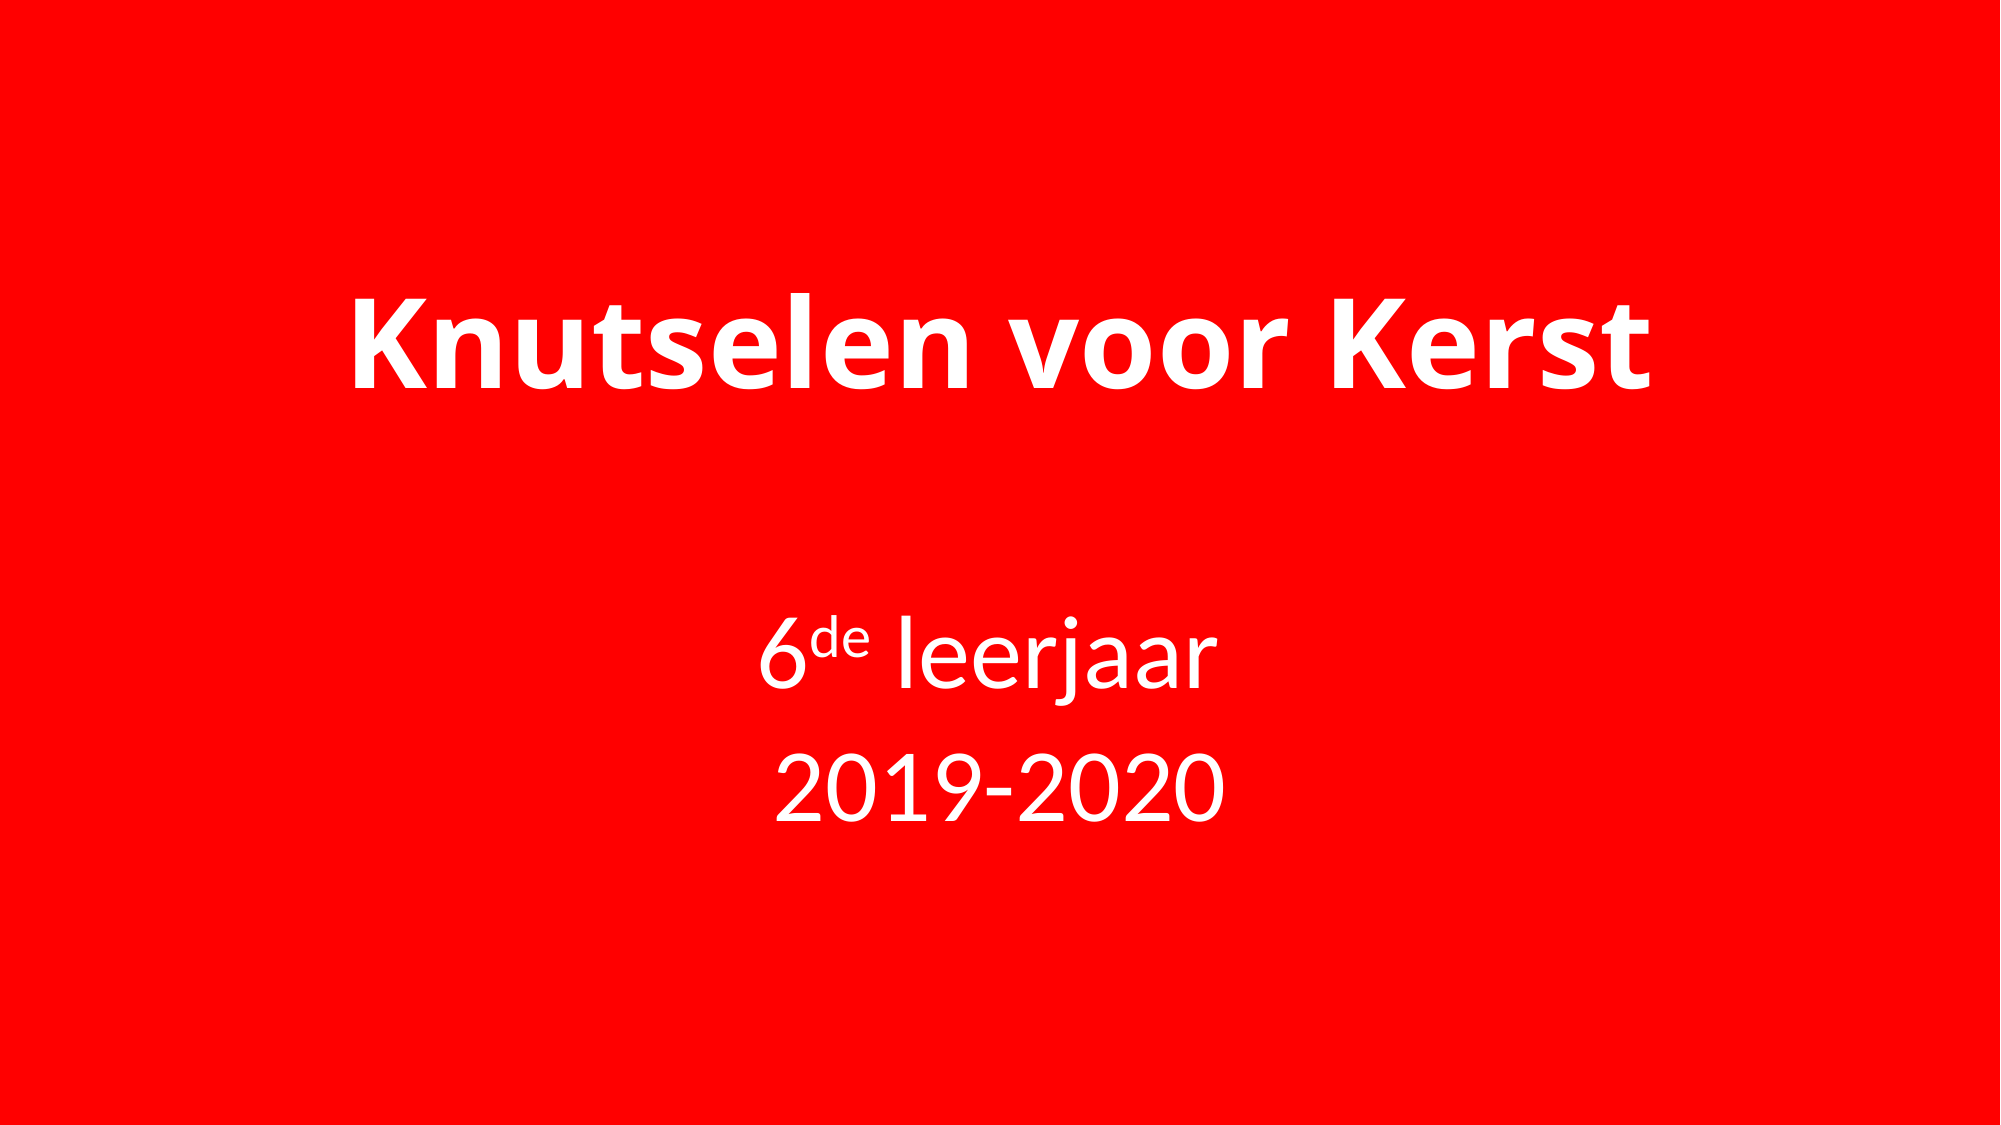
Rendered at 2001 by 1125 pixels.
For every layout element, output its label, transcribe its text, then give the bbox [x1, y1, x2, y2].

title Knutselen voor Kerst [249, 31, 1750, 424]
subtitle 6de leerjaar 2019-2020 [249, 590, 1750, 863]
